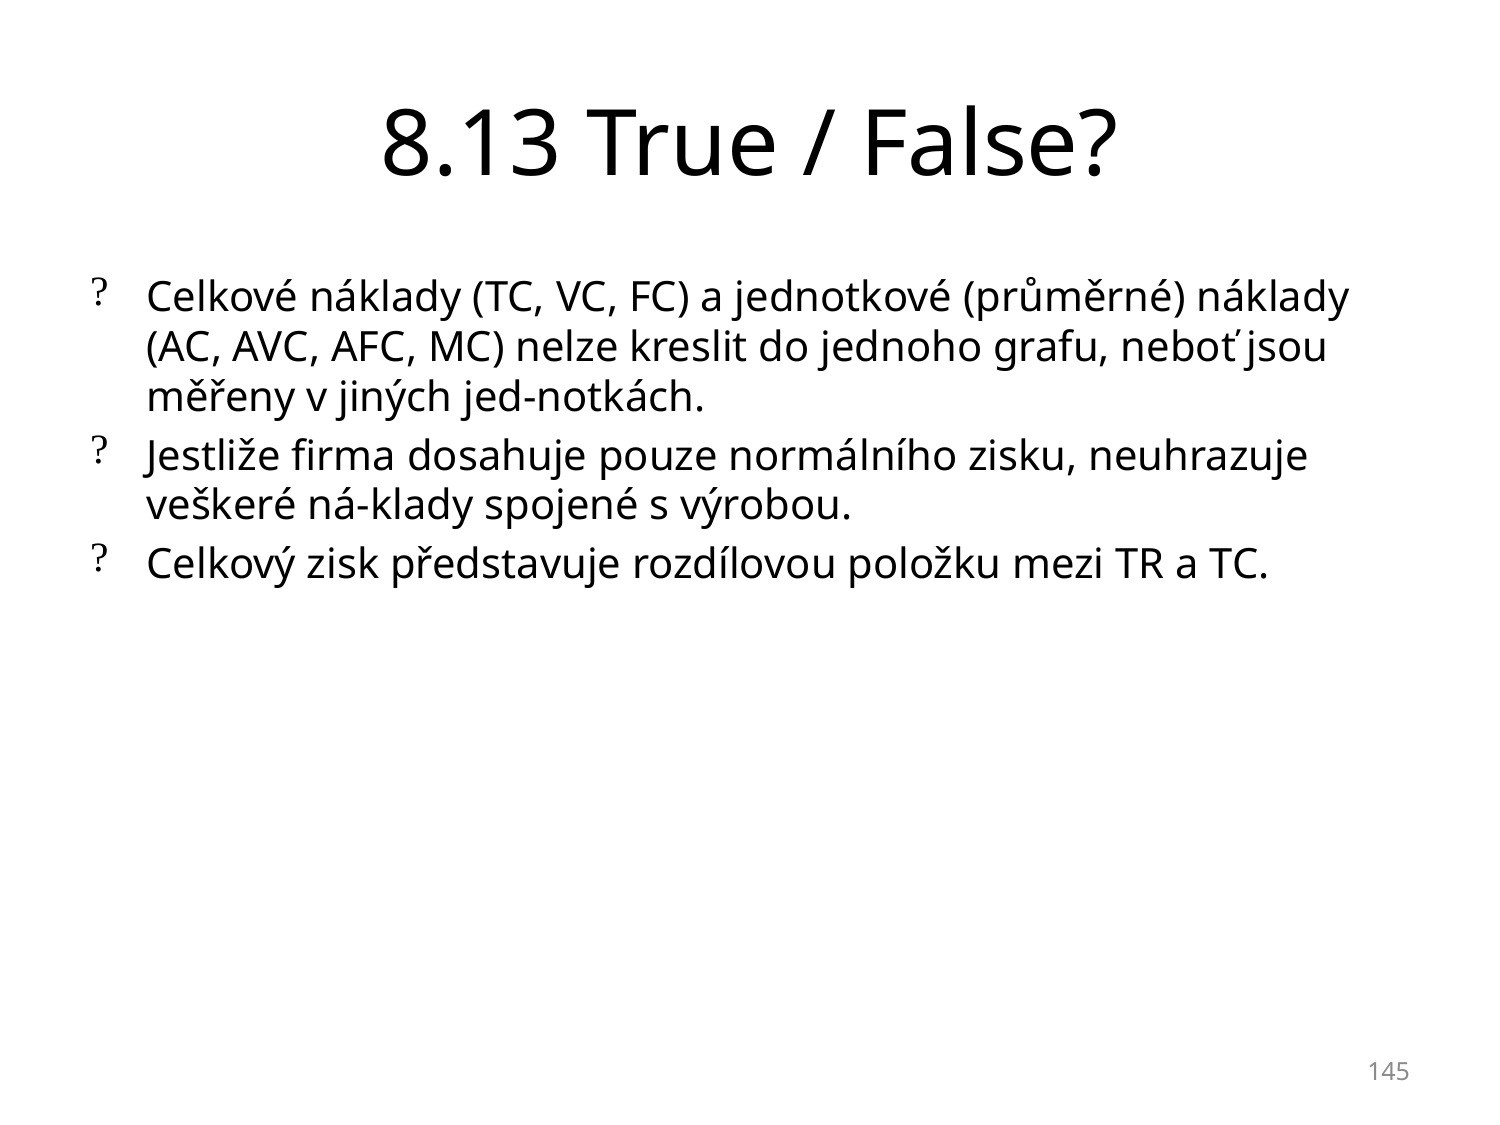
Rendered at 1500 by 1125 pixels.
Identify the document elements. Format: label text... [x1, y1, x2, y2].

slide_number 145 [1074, 1042, 1425, 1103]
title 8.13 True / False? [75, 45, 1425, 233]
list Celkové náklady (TC, VC, FC) a jednotkové (průměrné) náklady (AC, AVC, AFC, MC) nelze kreslit do jednoho grafu, neboť jsou měřeny v jiných jed-notkách. Jestliže firma dosahuje pouze normálního zisku, neuhrazuje veškeré ná-klady spojené s výrobou. Celkový zisk představuje rozdílovou položku mezi TR a TC. [75, 262, 1425, 1005]
